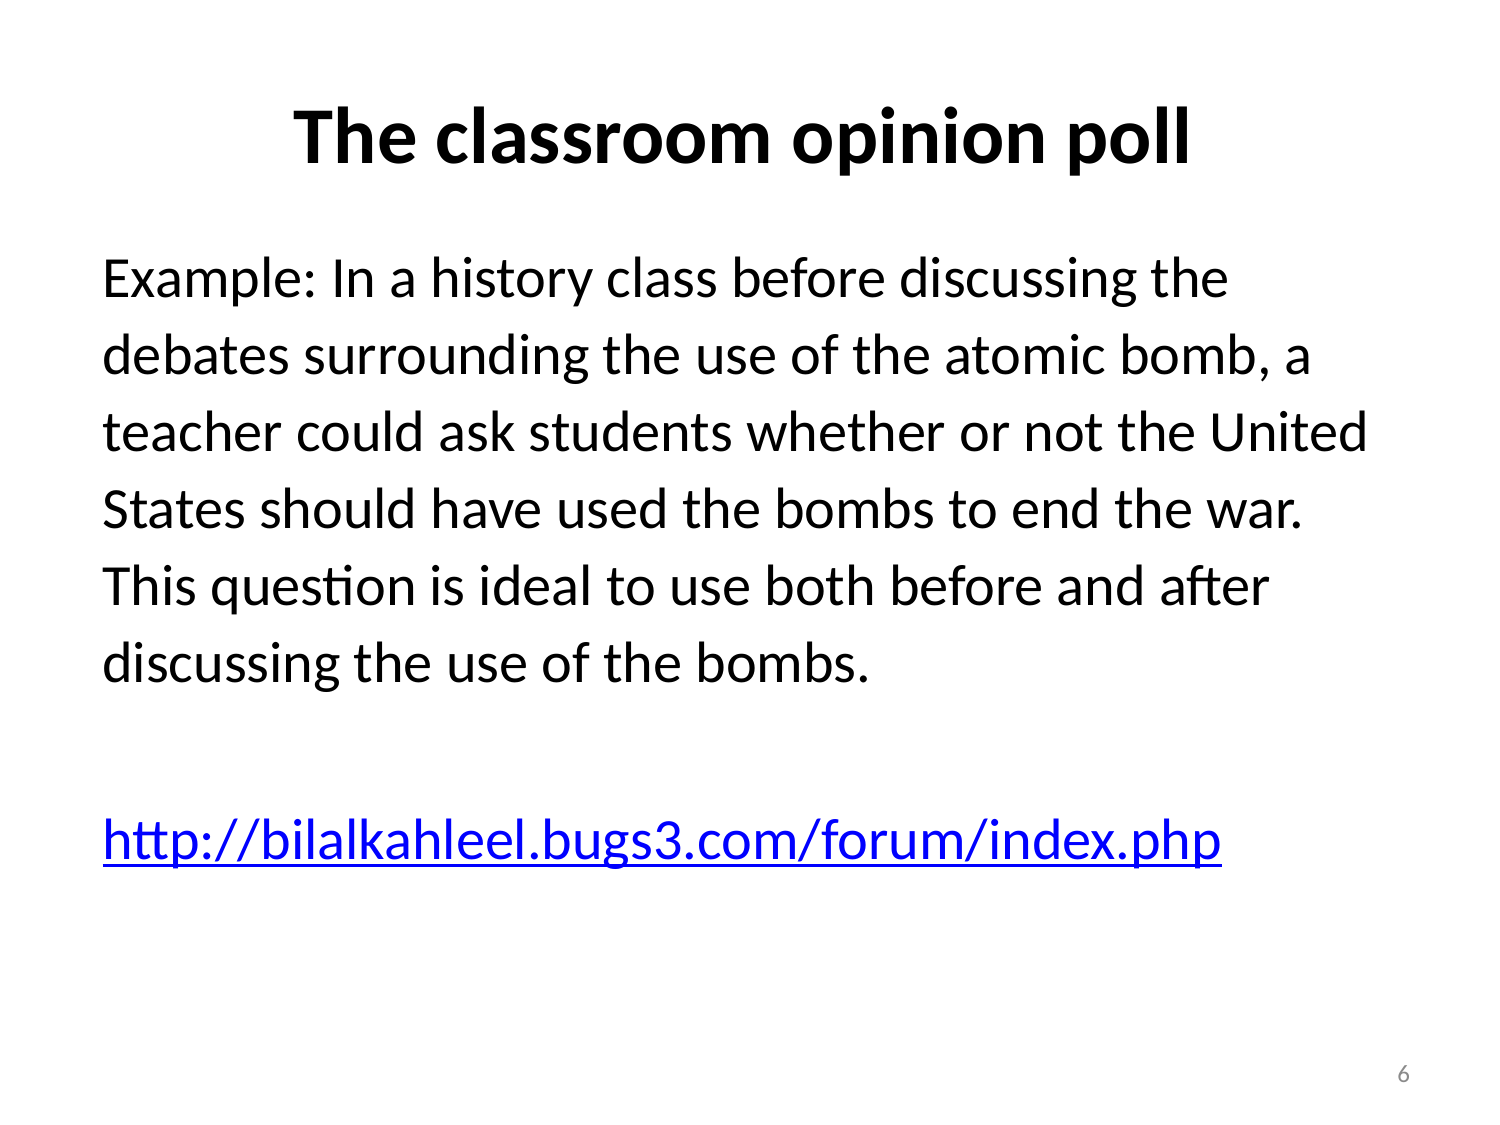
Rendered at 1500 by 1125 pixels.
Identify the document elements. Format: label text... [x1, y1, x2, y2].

slide_number 6 [1074, 1042, 1425, 1103]
subtitle Example: In a history class before discussing the debates surrounding the use of the atomic bomb, a teacher could ask students whether or not the United States should have used the bombs to end the war. This question is ideal to use both before and after discussing the use of the bombs. http://bilalkahleel.bugs3.com/forum/index.php [87, 224, 1401, 926]
title The classroom opinion poll [87, 74, 1401, 188]
